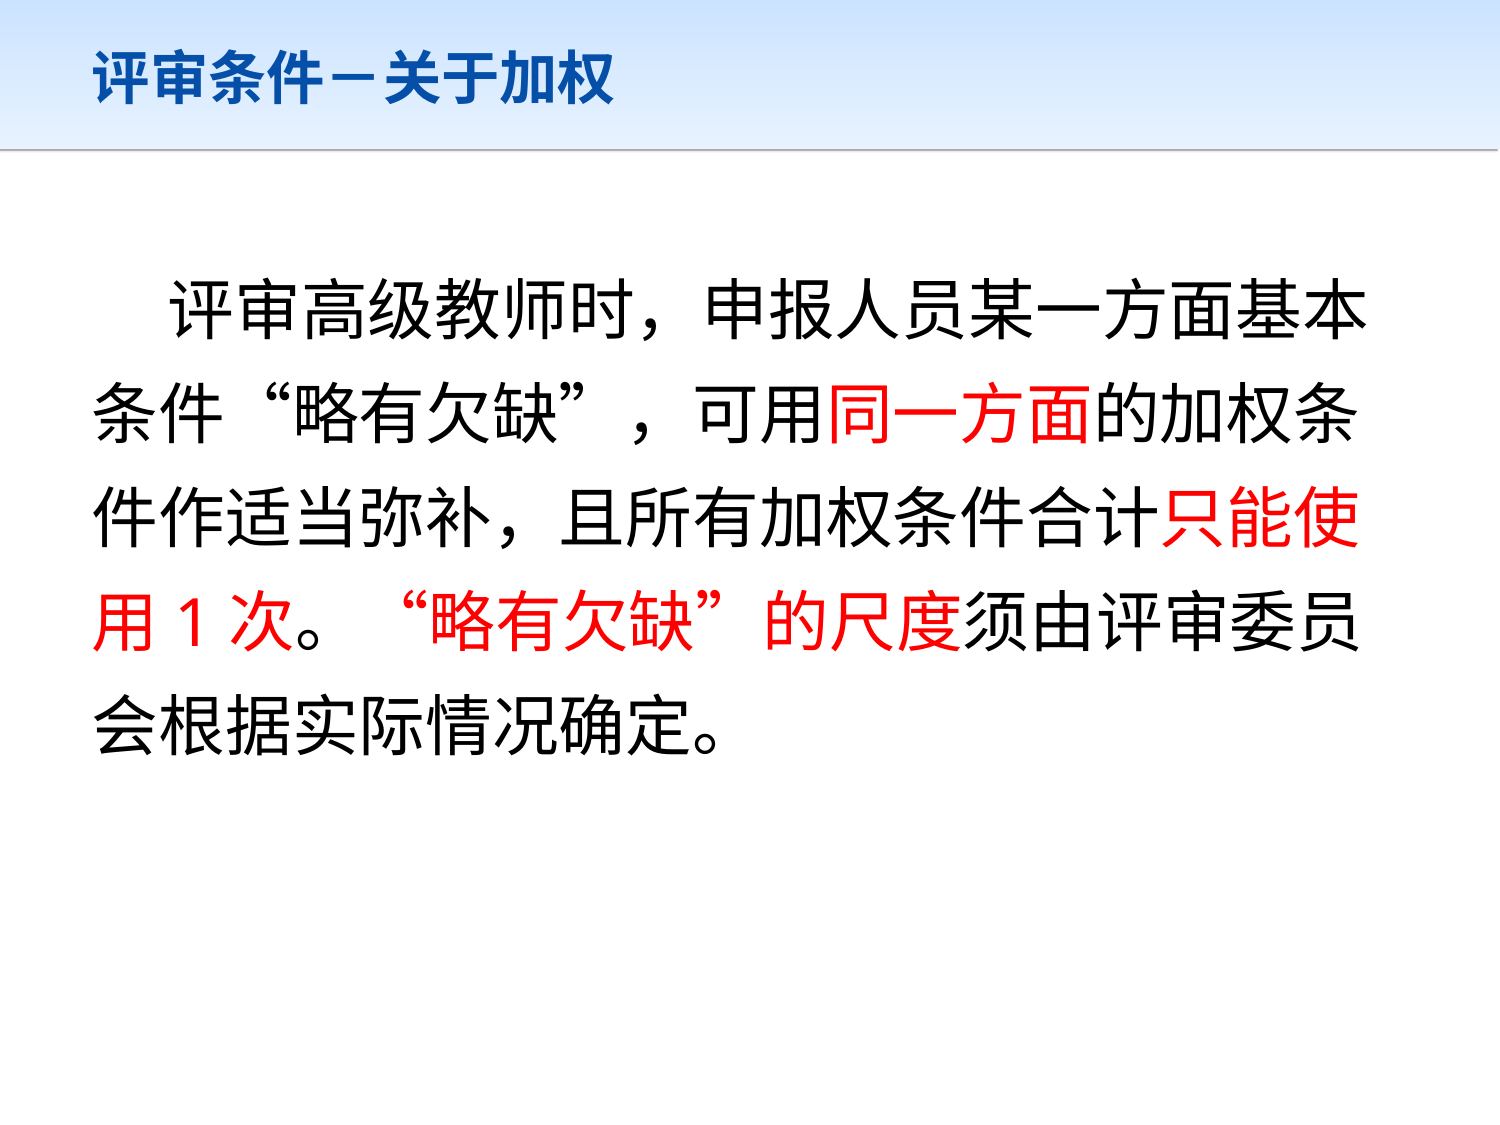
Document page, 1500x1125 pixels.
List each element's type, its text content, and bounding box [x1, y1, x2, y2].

title 评审条件－关于加权 [76, 23, 1424, 131]
list 评审高级教师时，申报人员某一方面基本条件“略有欠缺”，可用同一方面的加权条件作适当弥补，且所有加权条件合计只能使用1次。“略有欠缺”的尺度须由评审委员会根据实际情况确定。 [76, 236, 1424, 870]
